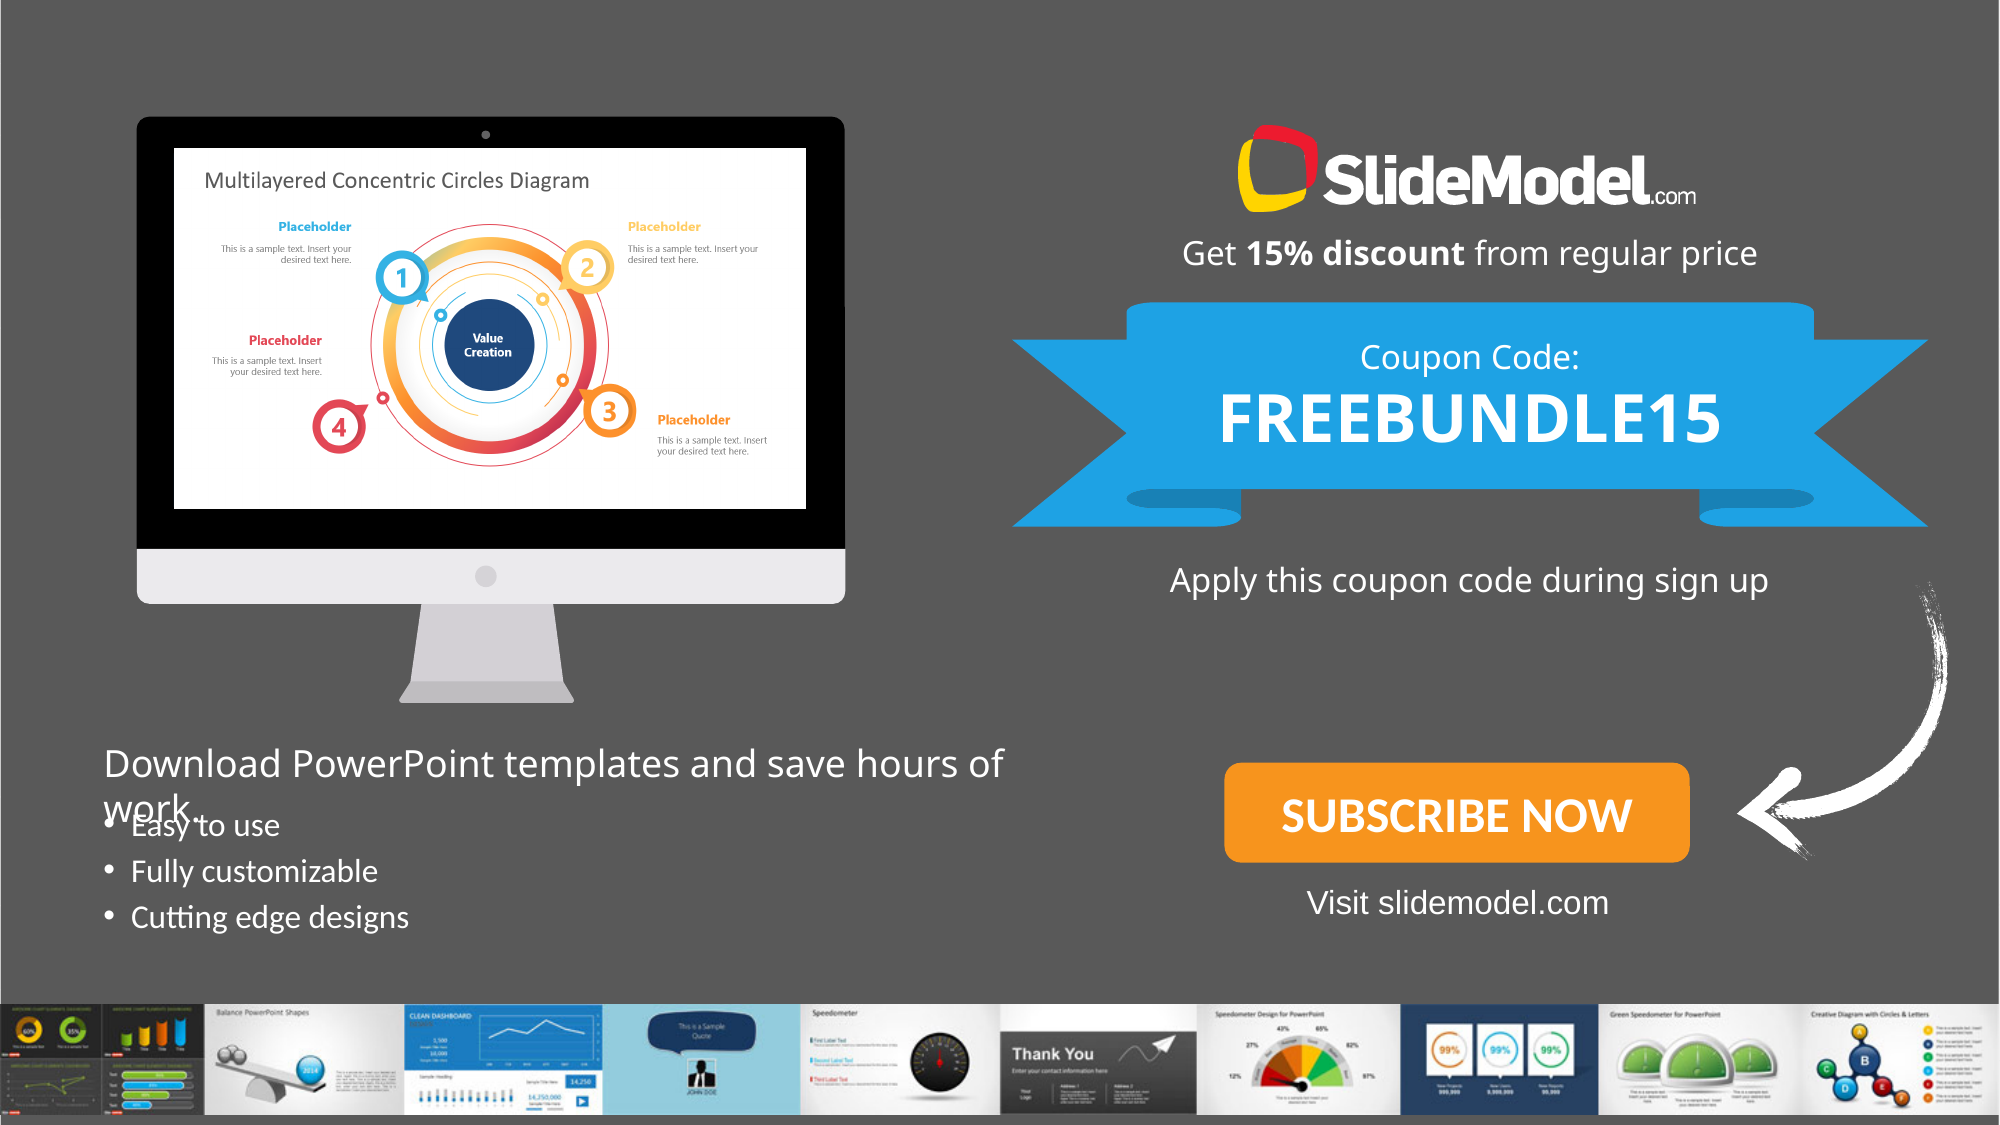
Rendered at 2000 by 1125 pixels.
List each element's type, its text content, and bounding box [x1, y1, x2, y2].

text_box Apply this coupon code during sign up [1129, 551, 1811, 607]
text_box Visit slidemodel.com [1247, 874, 1669, 928]
text_box [1928, 587, 1937, 601]
text_box Easy to use Fully customizable Cutting edge designs [88, 838, 863, 943]
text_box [136, 116, 846, 704]
text_box Coupon Code: FREEBUNDLE15 [1173, 328, 1768, 464]
picture [0, 1003, 1999, 1116]
text_box [0, 0, 2000, 1003]
picture [1237, 125, 1696, 213]
text_box Download PowerPoint templates and save hours of work. [88, 732, 1059, 838]
text_box [1736, 594, 1949, 861]
text_box Get 15% discount from regular price [1058, 225, 1883, 280]
text_box SUBSCRIBE NOW [1222, 760, 1692, 865]
text_box [1010, 300, 1931, 529]
picture [173, 148, 807, 509]
